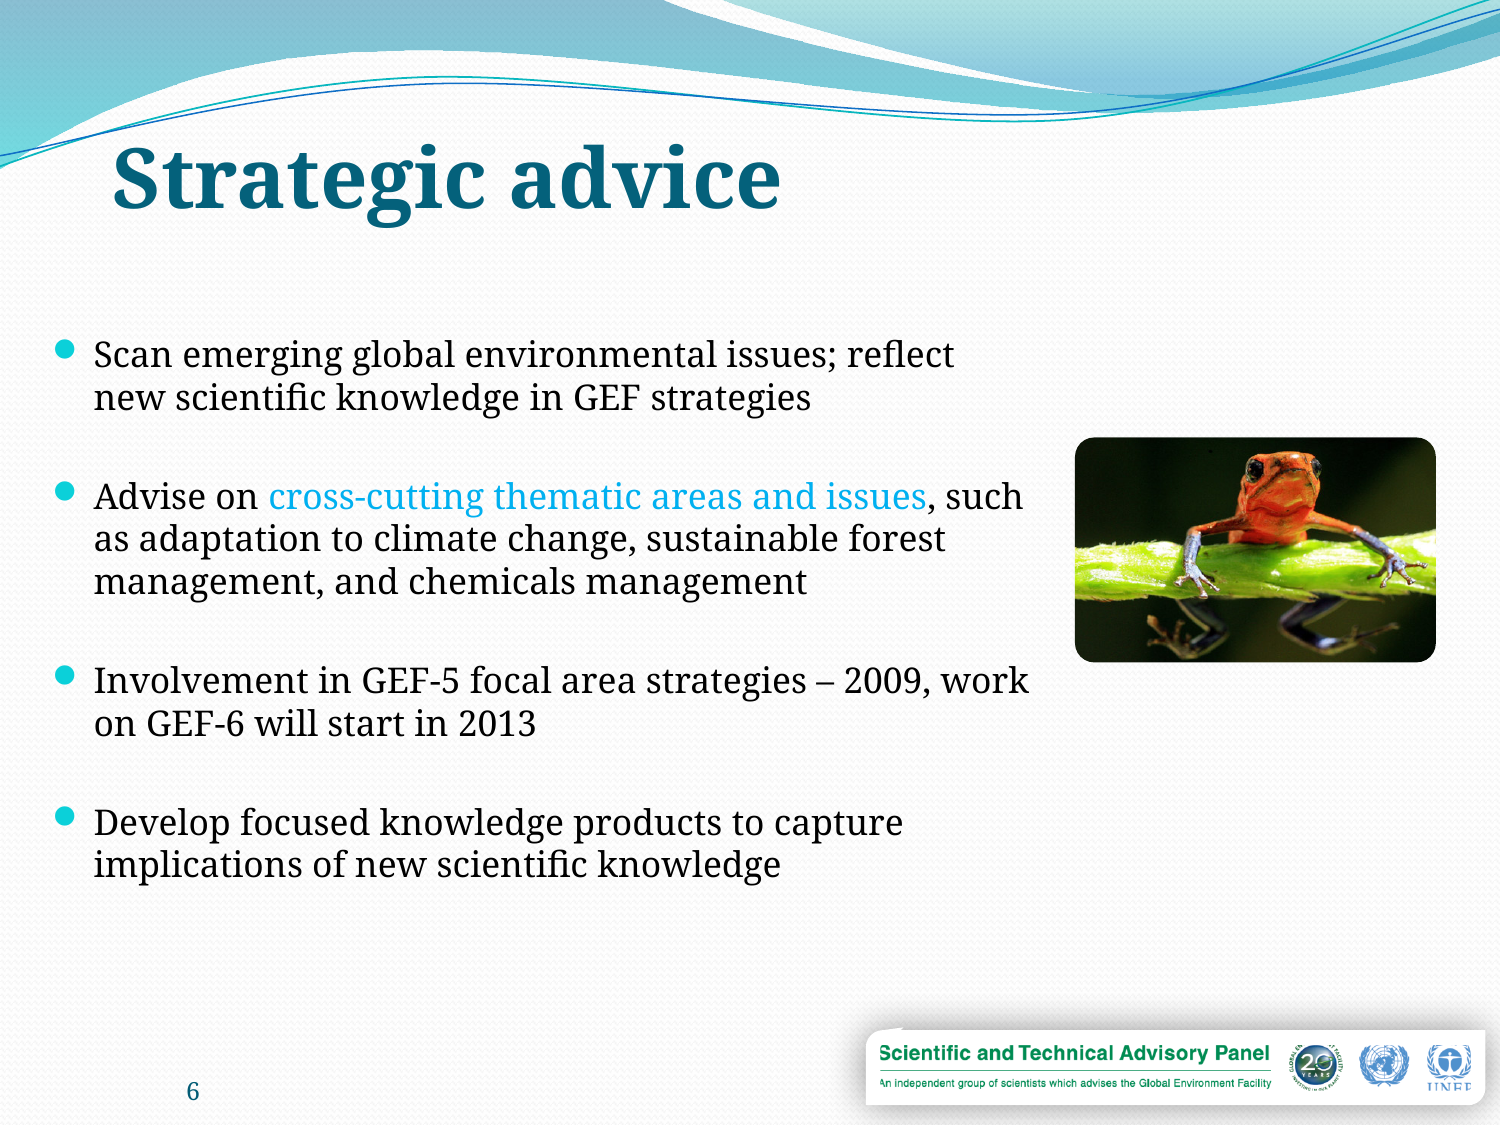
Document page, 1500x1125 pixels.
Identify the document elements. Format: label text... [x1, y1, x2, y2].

slide_number 6 [75, 1050, 200, 1110]
picture [872, 1037, 1479, 1099]
picture [1074, 437, 1437, 663]
title Strategic advice [112, 87, 1413, 225]
list Scan emerging global environmental issues; reflect new scientific knowledge in GEF strategies Advise on cross-cutting thematic areas and issues, such as adaptation to climate change, sustainable forest management, and chemicals management Involvement in GEF-5 focal area strategies – 2009, work on GEF-6 will start in 2013 Develop focused knowledge products to capture implications of new scientific knowledge [37, 324, 1050, 900]
